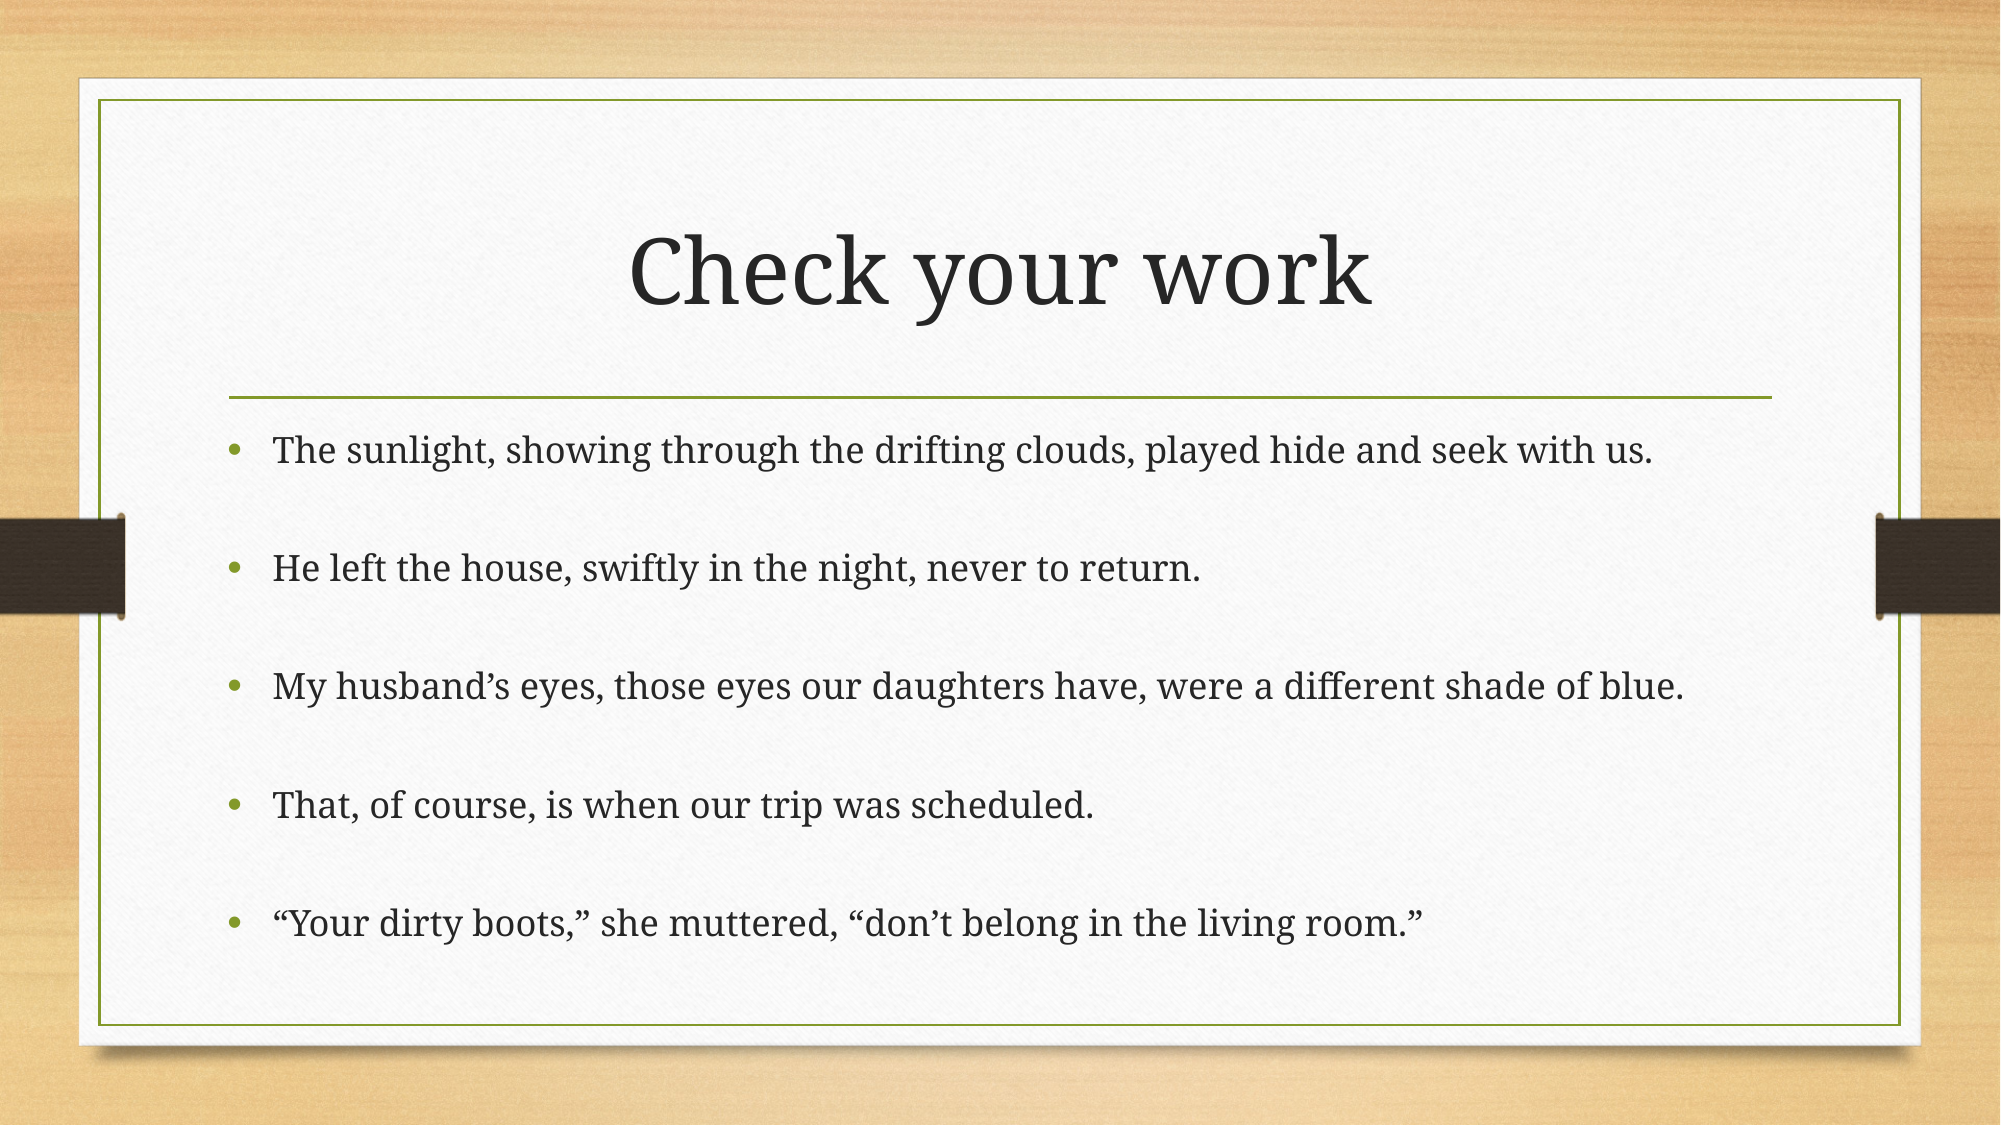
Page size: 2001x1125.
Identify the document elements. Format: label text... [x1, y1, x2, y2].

list The sunlight, showing through the drifting clouds, played hide and seek with us. He left the house, swiftly in the night, never to return. My husband’s eyes, those eyes our daughters have, were a different shade of blue. That, of course, is when our trip was scheduled. “Your dirty boots,” she muttered, “don’t belong in the living room.” [212, 419, 1788, 964]
picture [0, 0, 2001, 1125]
title Check your work [212, 161, 1788, 375]
